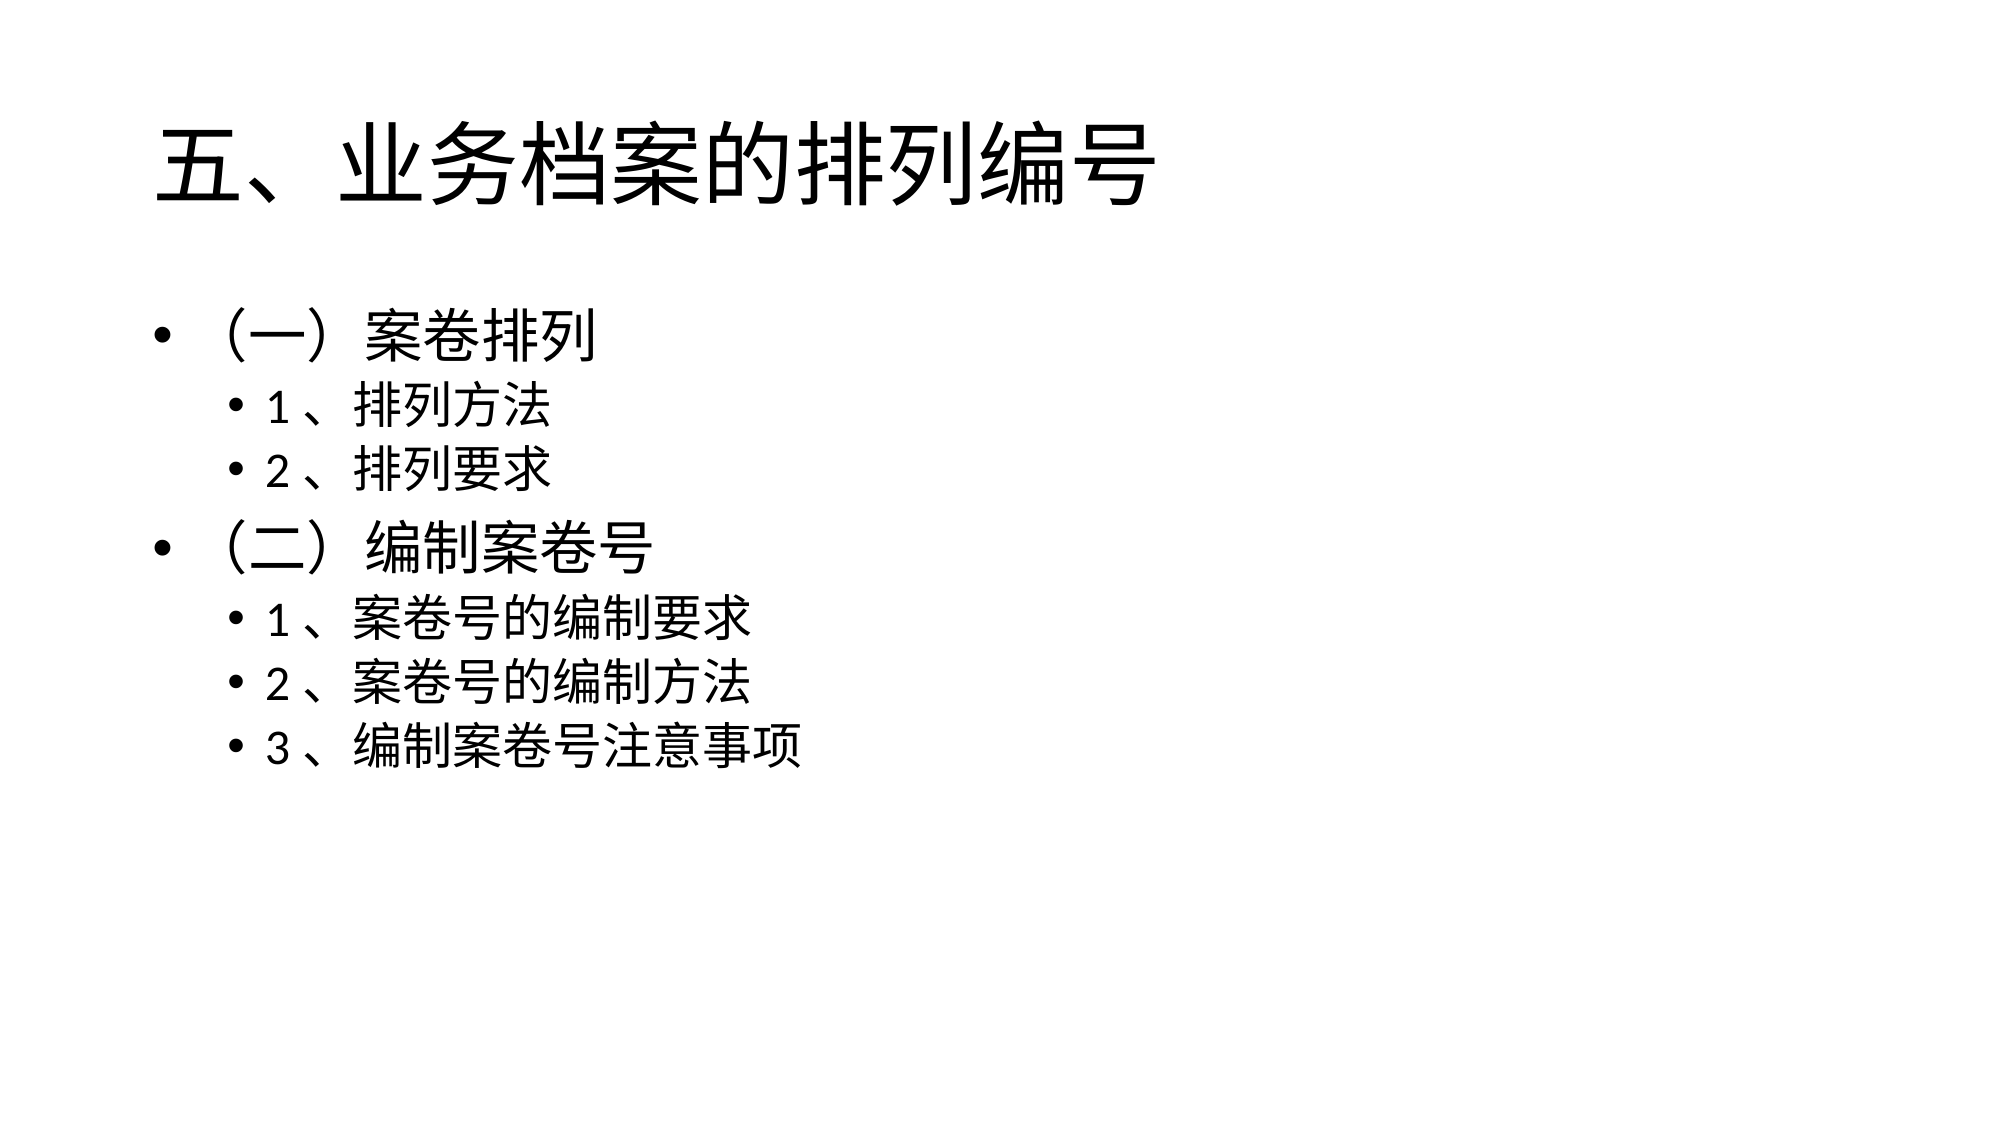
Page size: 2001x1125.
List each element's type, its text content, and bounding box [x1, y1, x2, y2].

title 五、业务档案的排列编号 [137, 59, 1863, 278]
list （一）案卷排列 1、排列方法 2、排列要求 （二）编制案卷号 1、案卷号的编制要求 2、案卷号的编制方法 3、编制案卷号注意事项 [137, 299, 1863, 1014]
